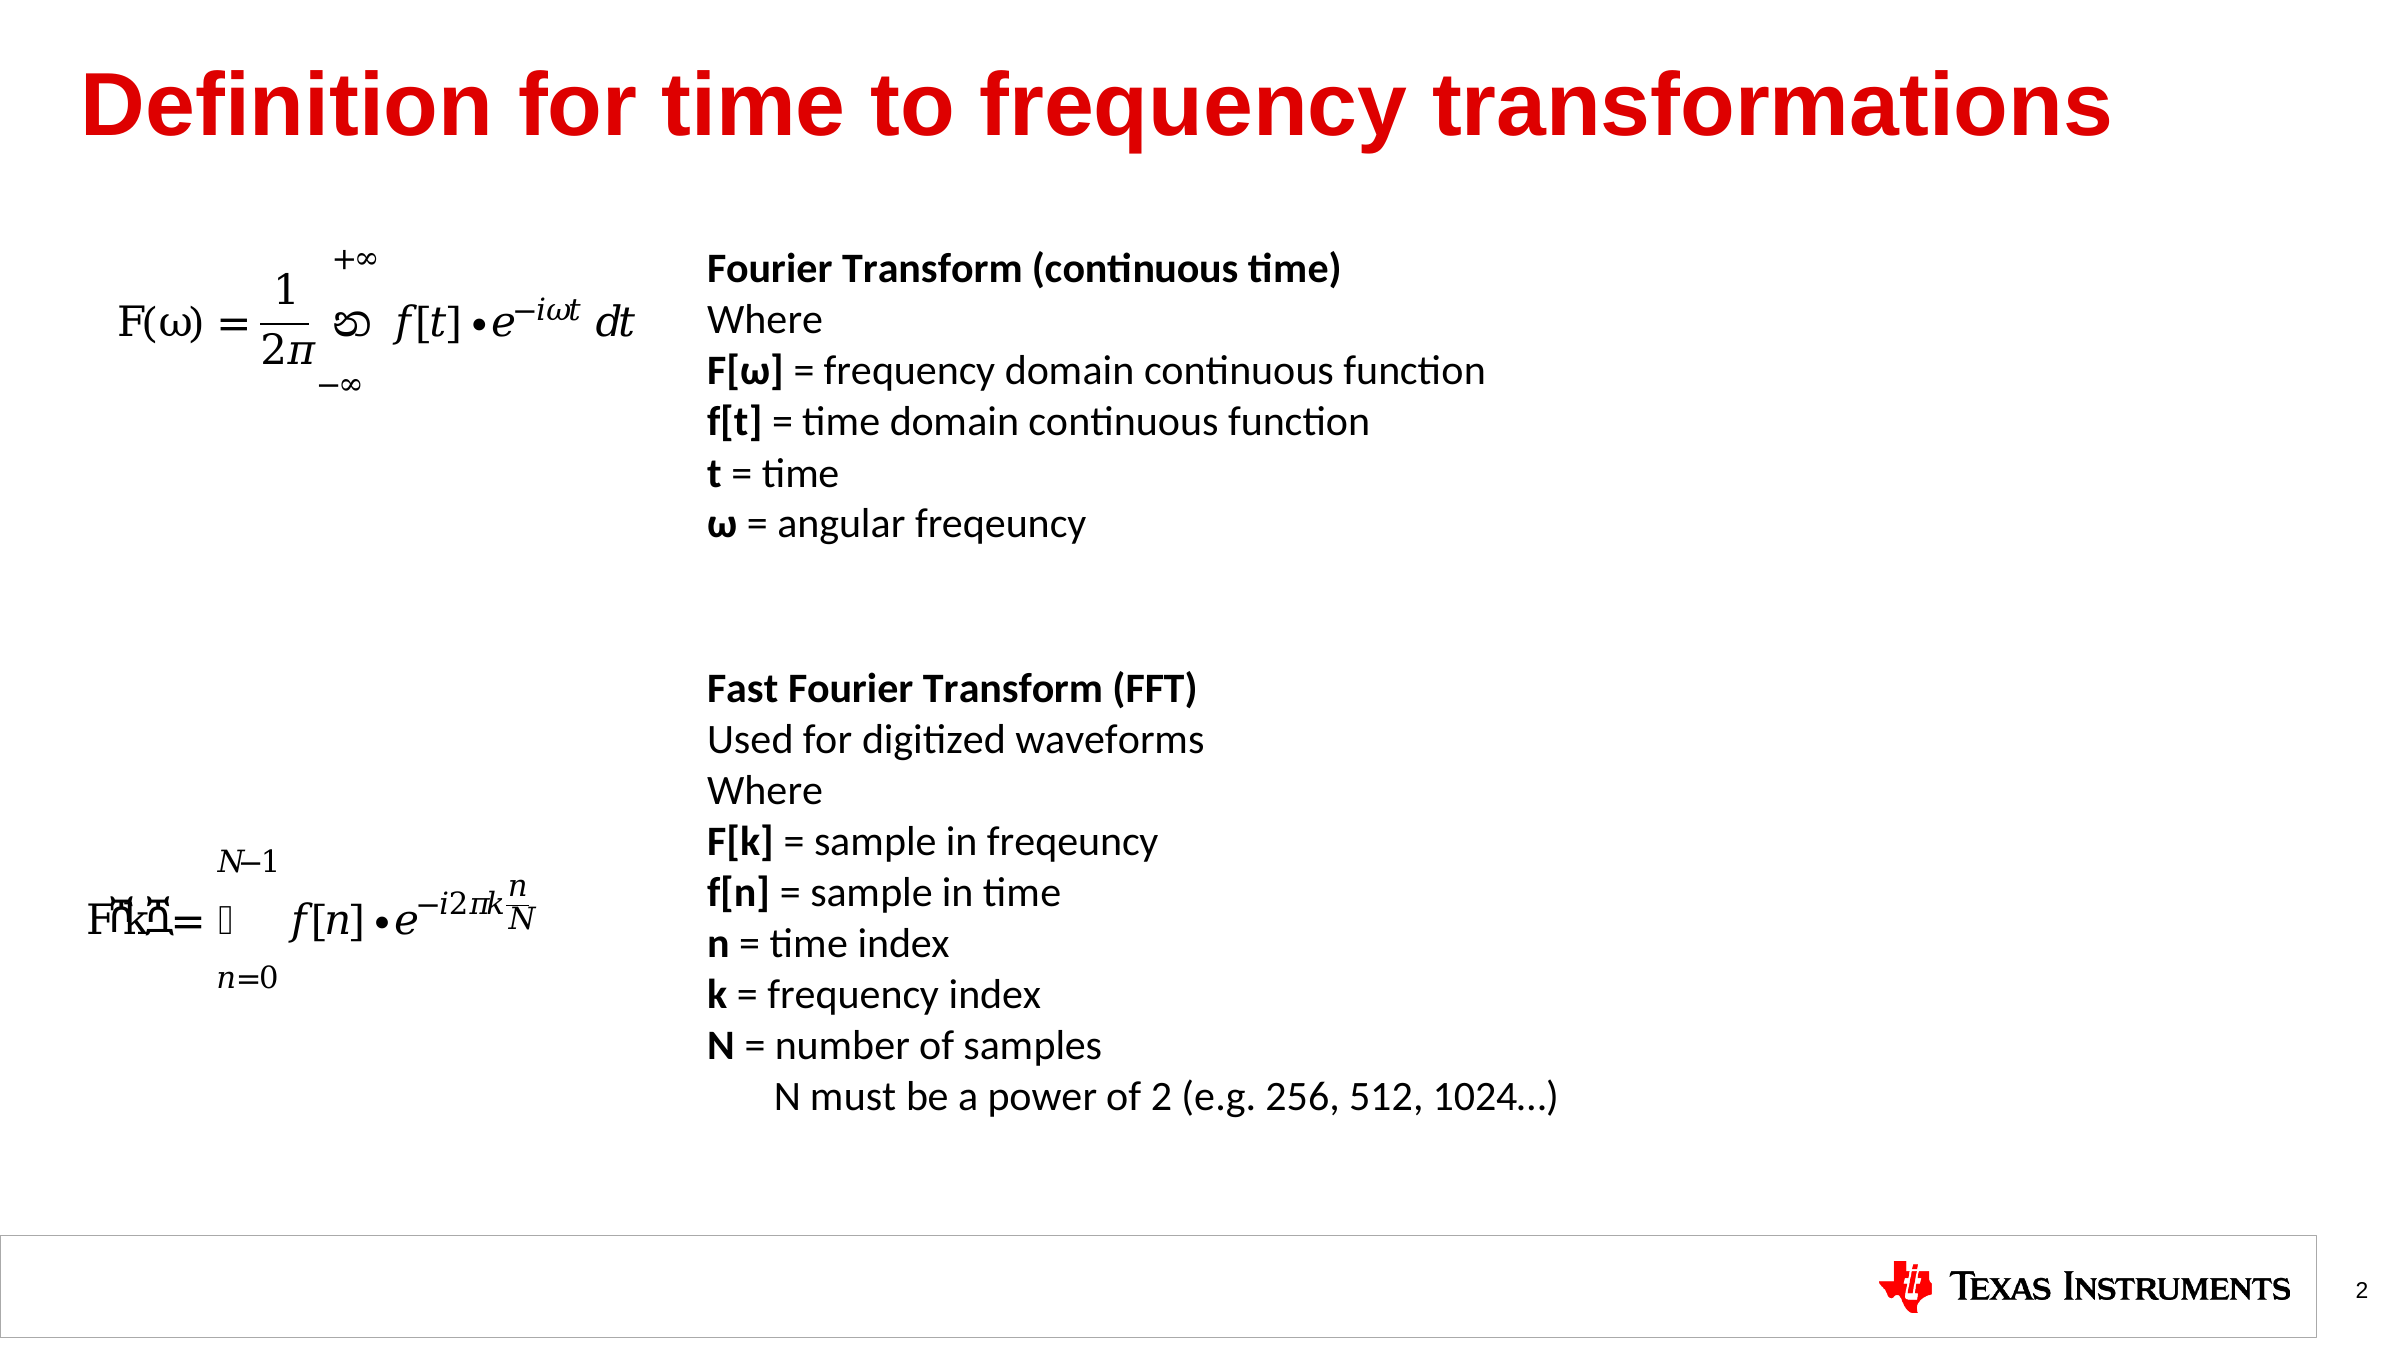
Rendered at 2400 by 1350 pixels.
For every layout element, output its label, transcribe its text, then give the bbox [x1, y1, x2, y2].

title Definition for time to frequency transformations [60, 27, 2282, 189]
picture [1879, 1307, 2290, 1313]
slide_number 2 [1828, 1265, 2389, 1307]
picture [1893, 1261, 2290, 1265]
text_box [62, 180, 1893, 1276]
